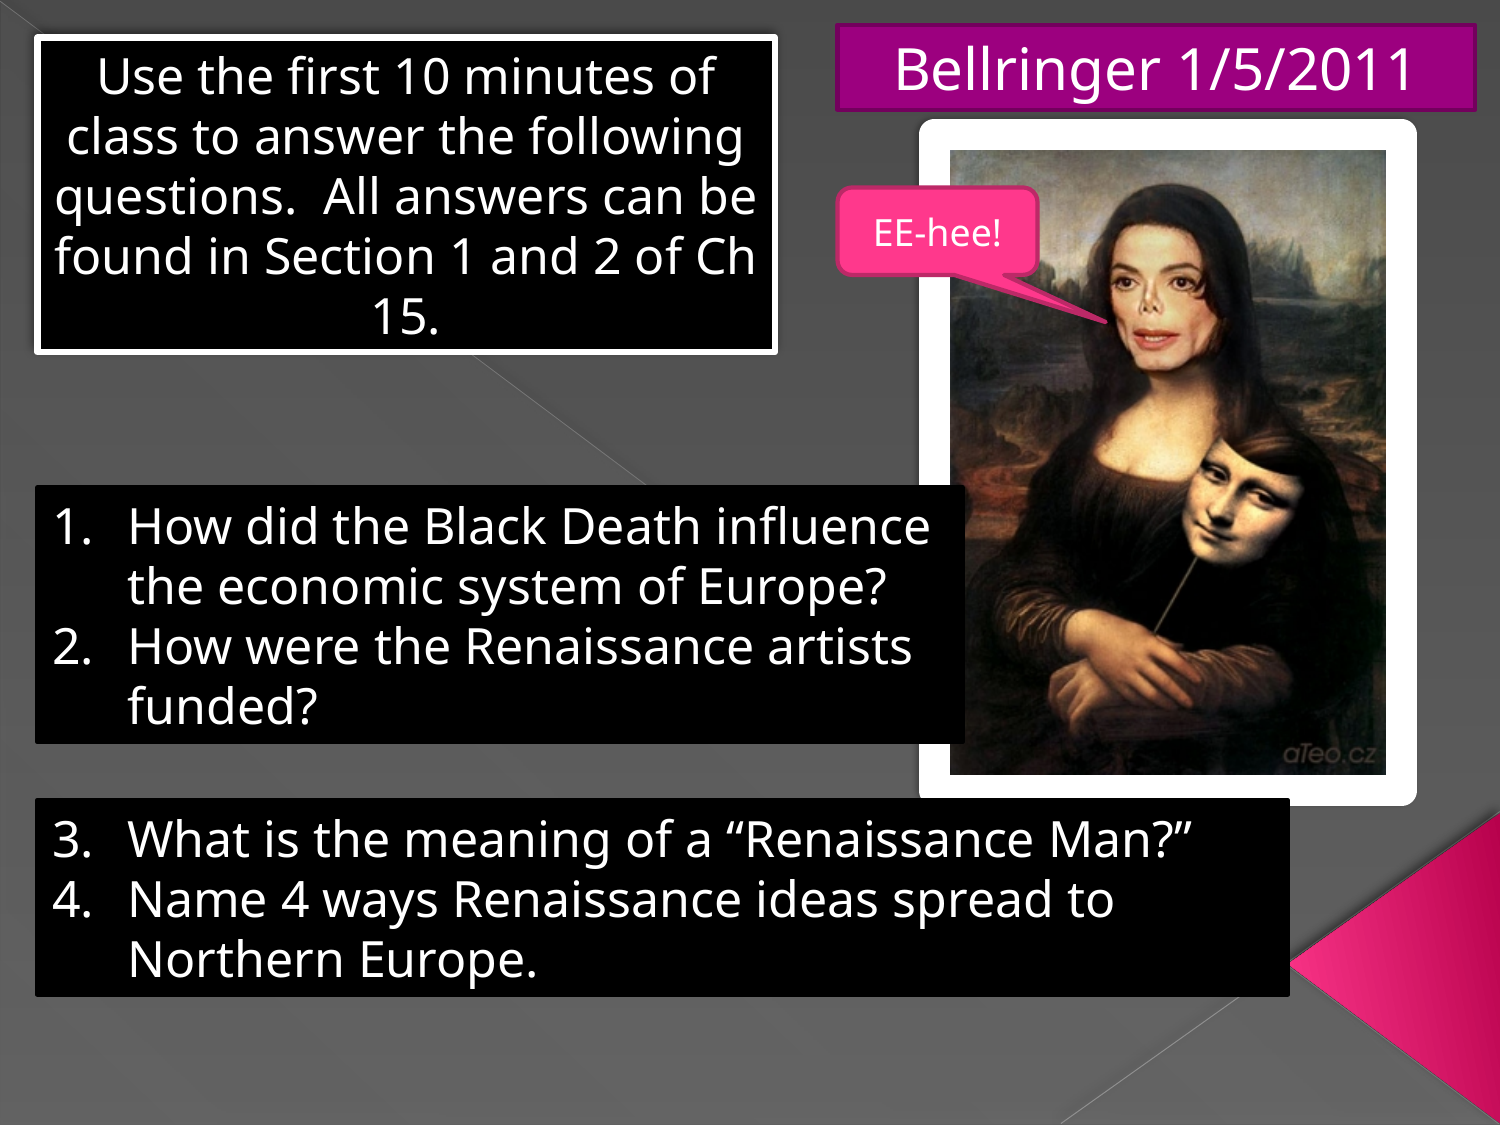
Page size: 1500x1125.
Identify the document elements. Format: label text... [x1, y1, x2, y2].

text_box How did the Black Death influence the economic system of Europe? How were the Renaissance artists funded? [35, 485, 940, 744]
text_box EE-hee! [835, 185, 940, 278]
text_box What is the meaning of a “Renaissance Man?” Name 4 ways Renaissance ideas spread to Northern Europe. [35, 798, 1290, 997]
picture [949, 149, 1387, 776]
text_box Use the first 10 minutes of class to answer the following questions. All answers can be found in Section 1 and 2 of Ch 15. [34, 34, 778, 355]
text_box Bellringer 1/5/2011 [835, 23, 1477, 112]
